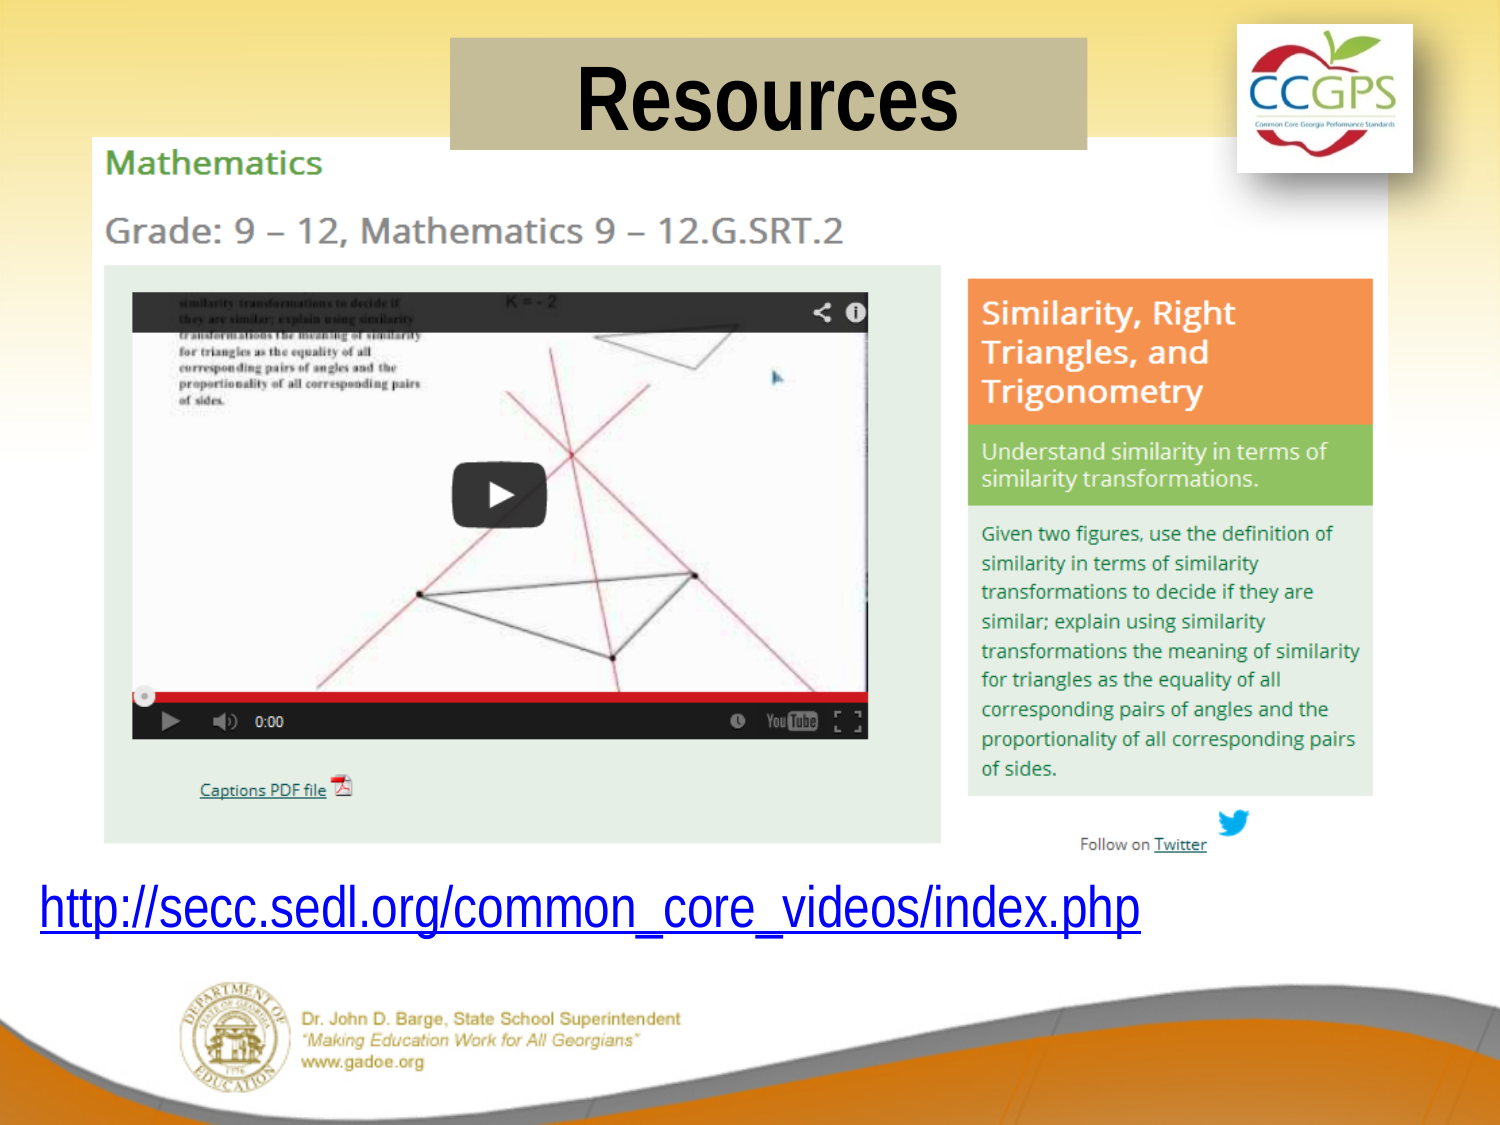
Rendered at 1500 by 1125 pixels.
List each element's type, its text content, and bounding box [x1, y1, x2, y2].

title Resources [449, 37, 1088, 135]
subtitle http://secc.sedl.org/common_core_videos/index.php [24, 162, 1476, 1013]
picture [0, 0, 1500, 1125]
